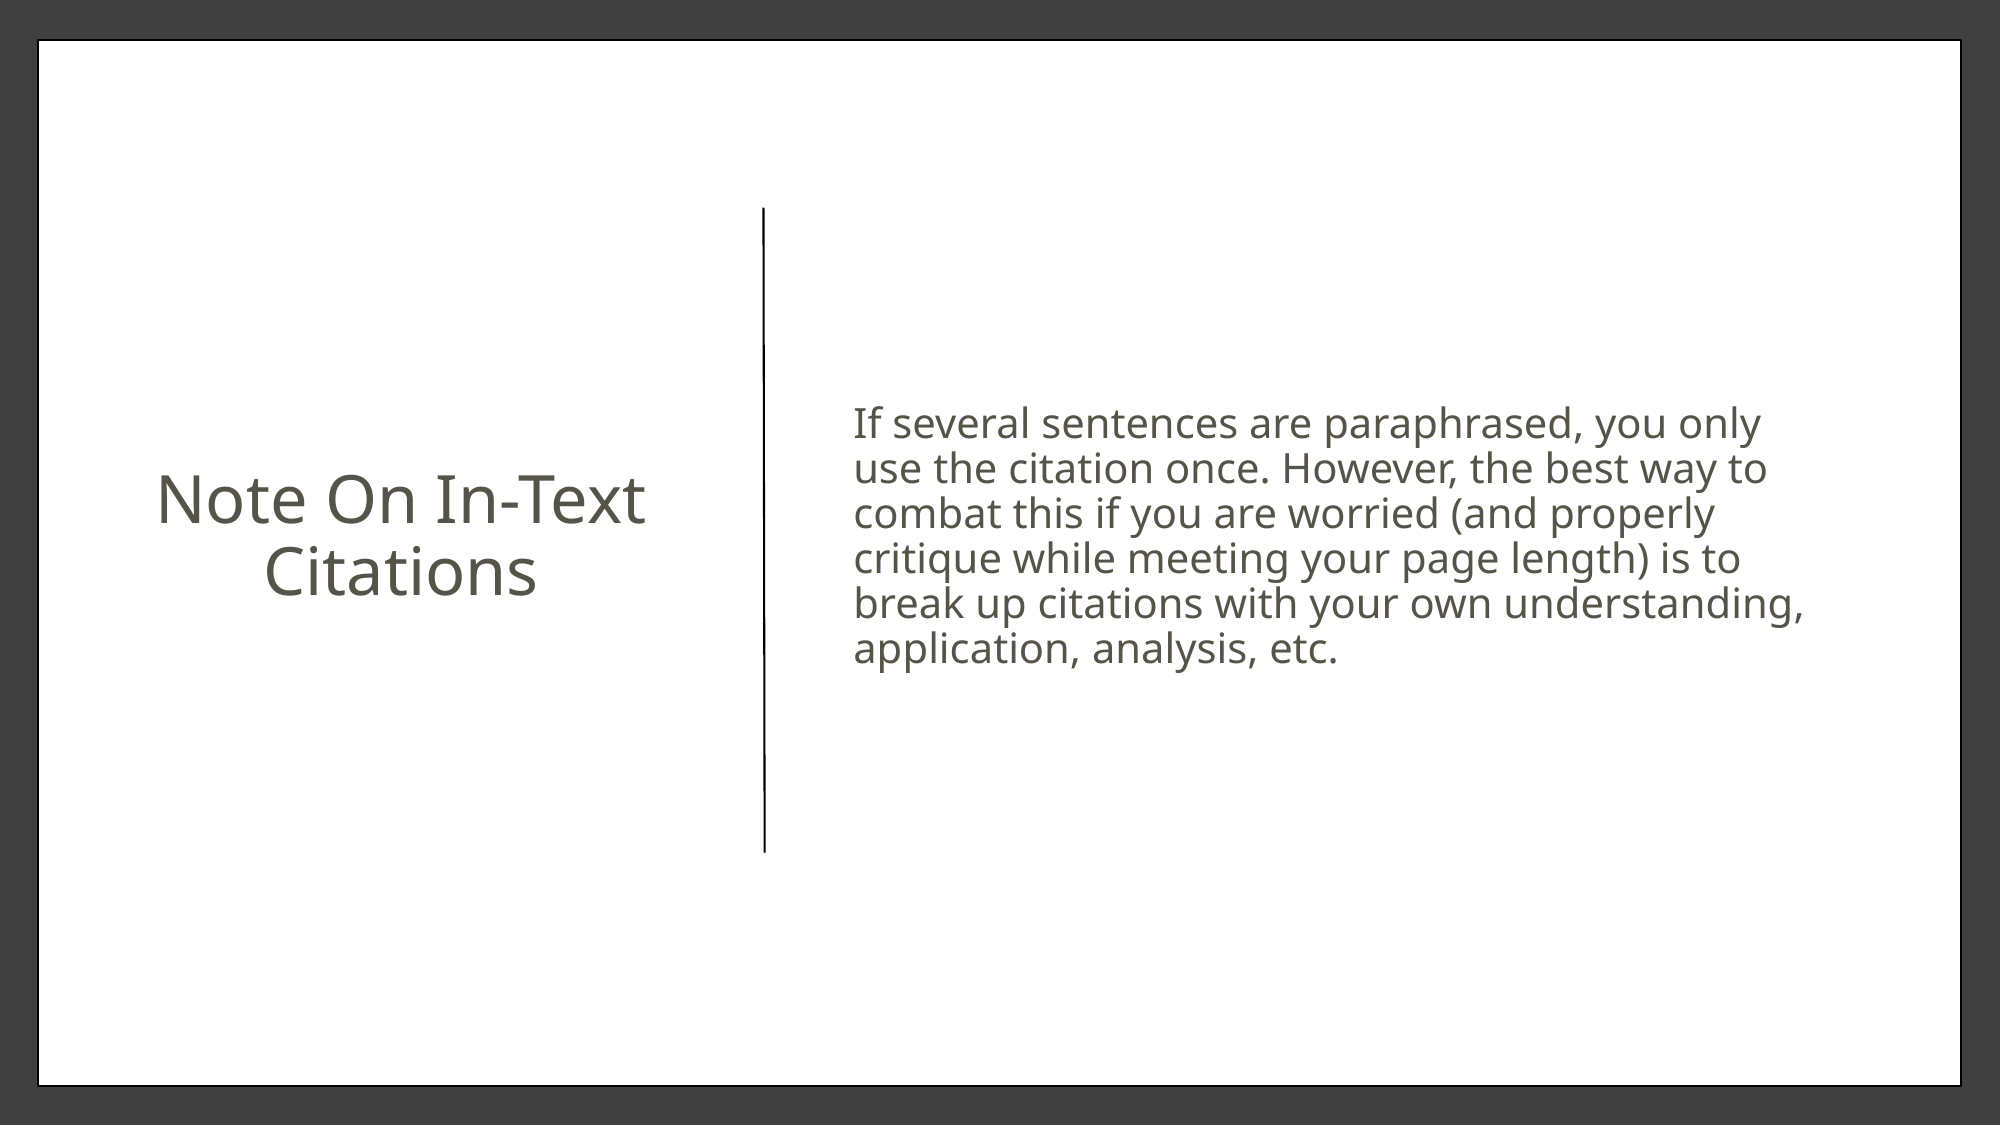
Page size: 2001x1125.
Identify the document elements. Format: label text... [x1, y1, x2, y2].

list If several sentences are paraphrased, you only use the citation once. However, the best way to combat this if you are worried (and properly critique while meeting your page length) is to break up citations with your own understanding, application, analysis, etc. [830, 105, 1844, 970]
text_box [36, 38, 1963, 1088]
text_box [0, 0, 2000, 1125]
title Note On In-Text Citations [105, 105, 697, 970]
